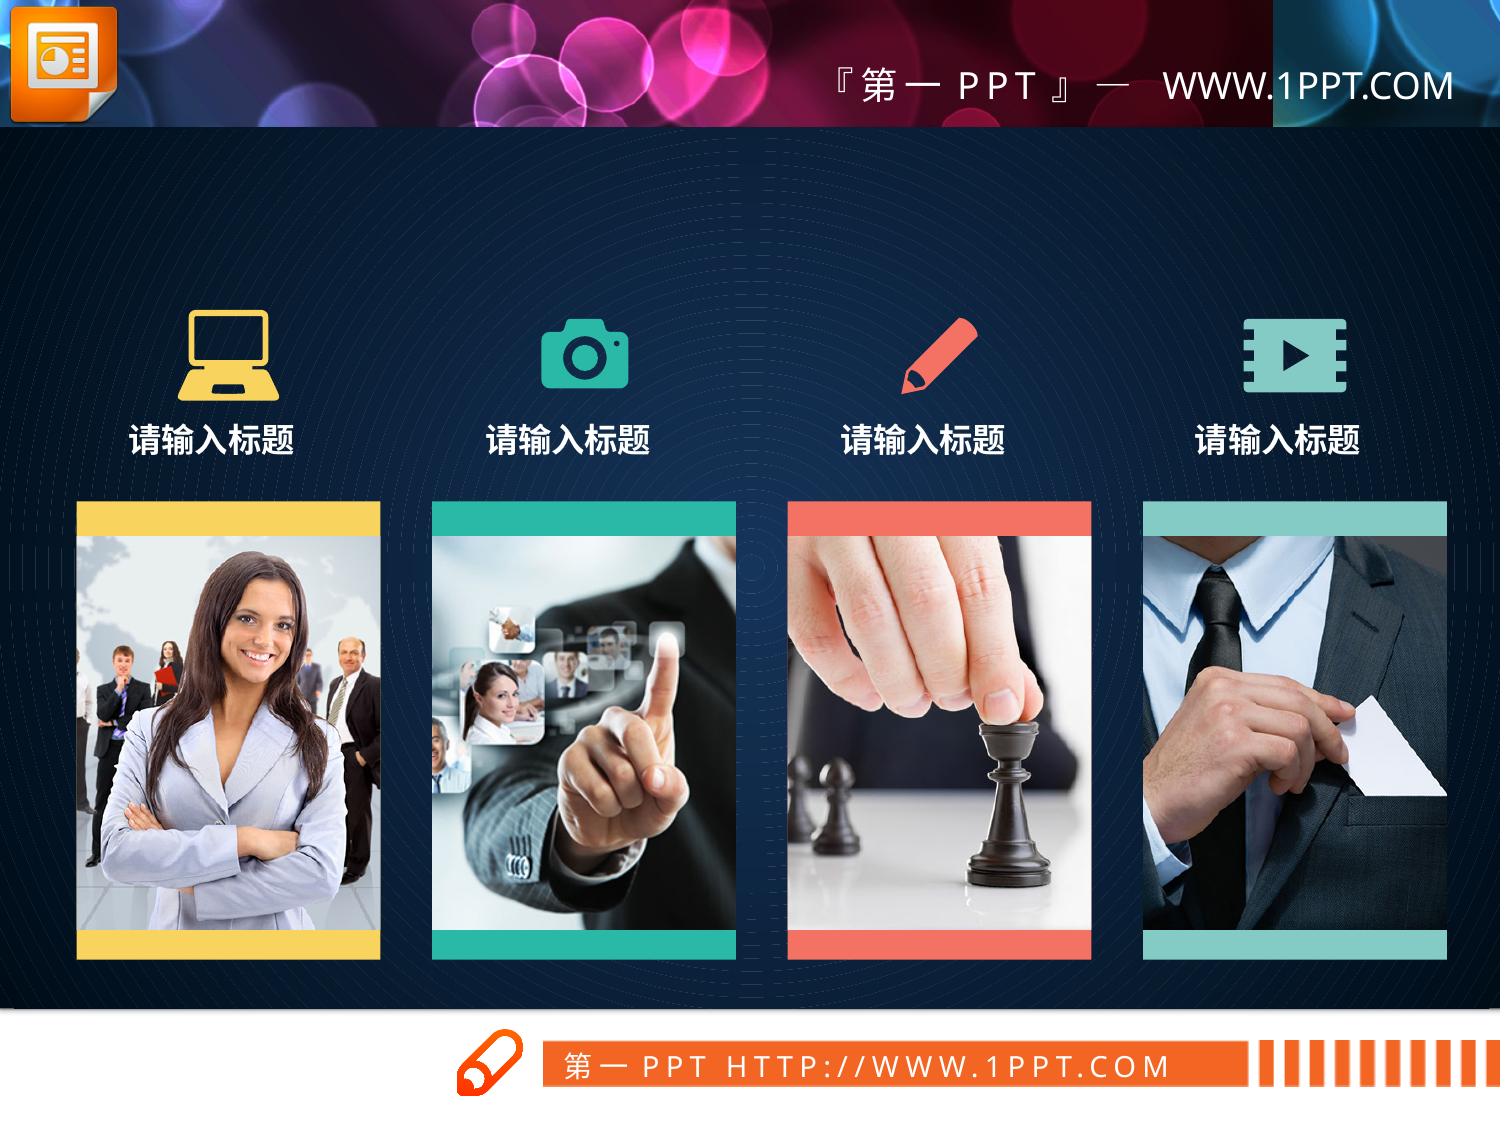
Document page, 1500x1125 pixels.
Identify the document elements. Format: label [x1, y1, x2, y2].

picture [0, 0, 1500, 127]
picture [543, 1040, 1500, 1087]
text_box [76, 309, 1448, 960]
